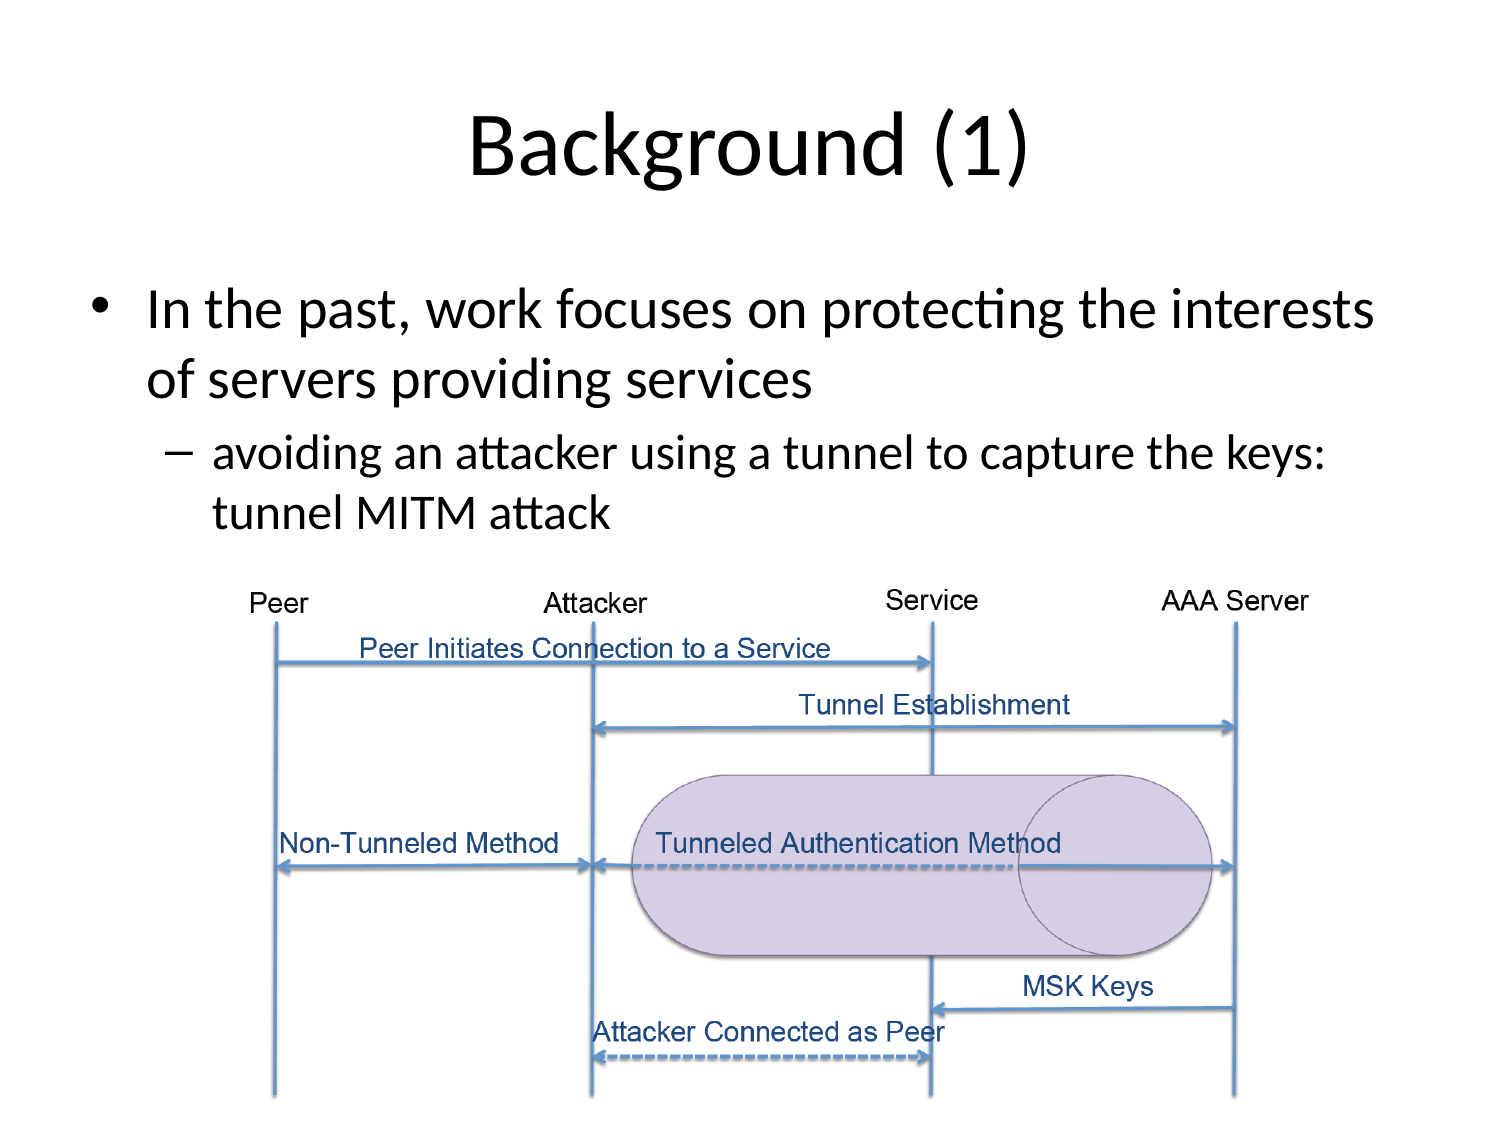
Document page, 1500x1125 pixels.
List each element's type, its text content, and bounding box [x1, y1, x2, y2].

list In the past, work focuses on protecting the interests of servers providing services avoiding an attacker using a tunnel to capture the keys: tunnel MITM attack [75, 262, 1425, 1005]
title Background (1) [75, 45, 1425, 233]
picture [229, 564, 1335, 1125]
